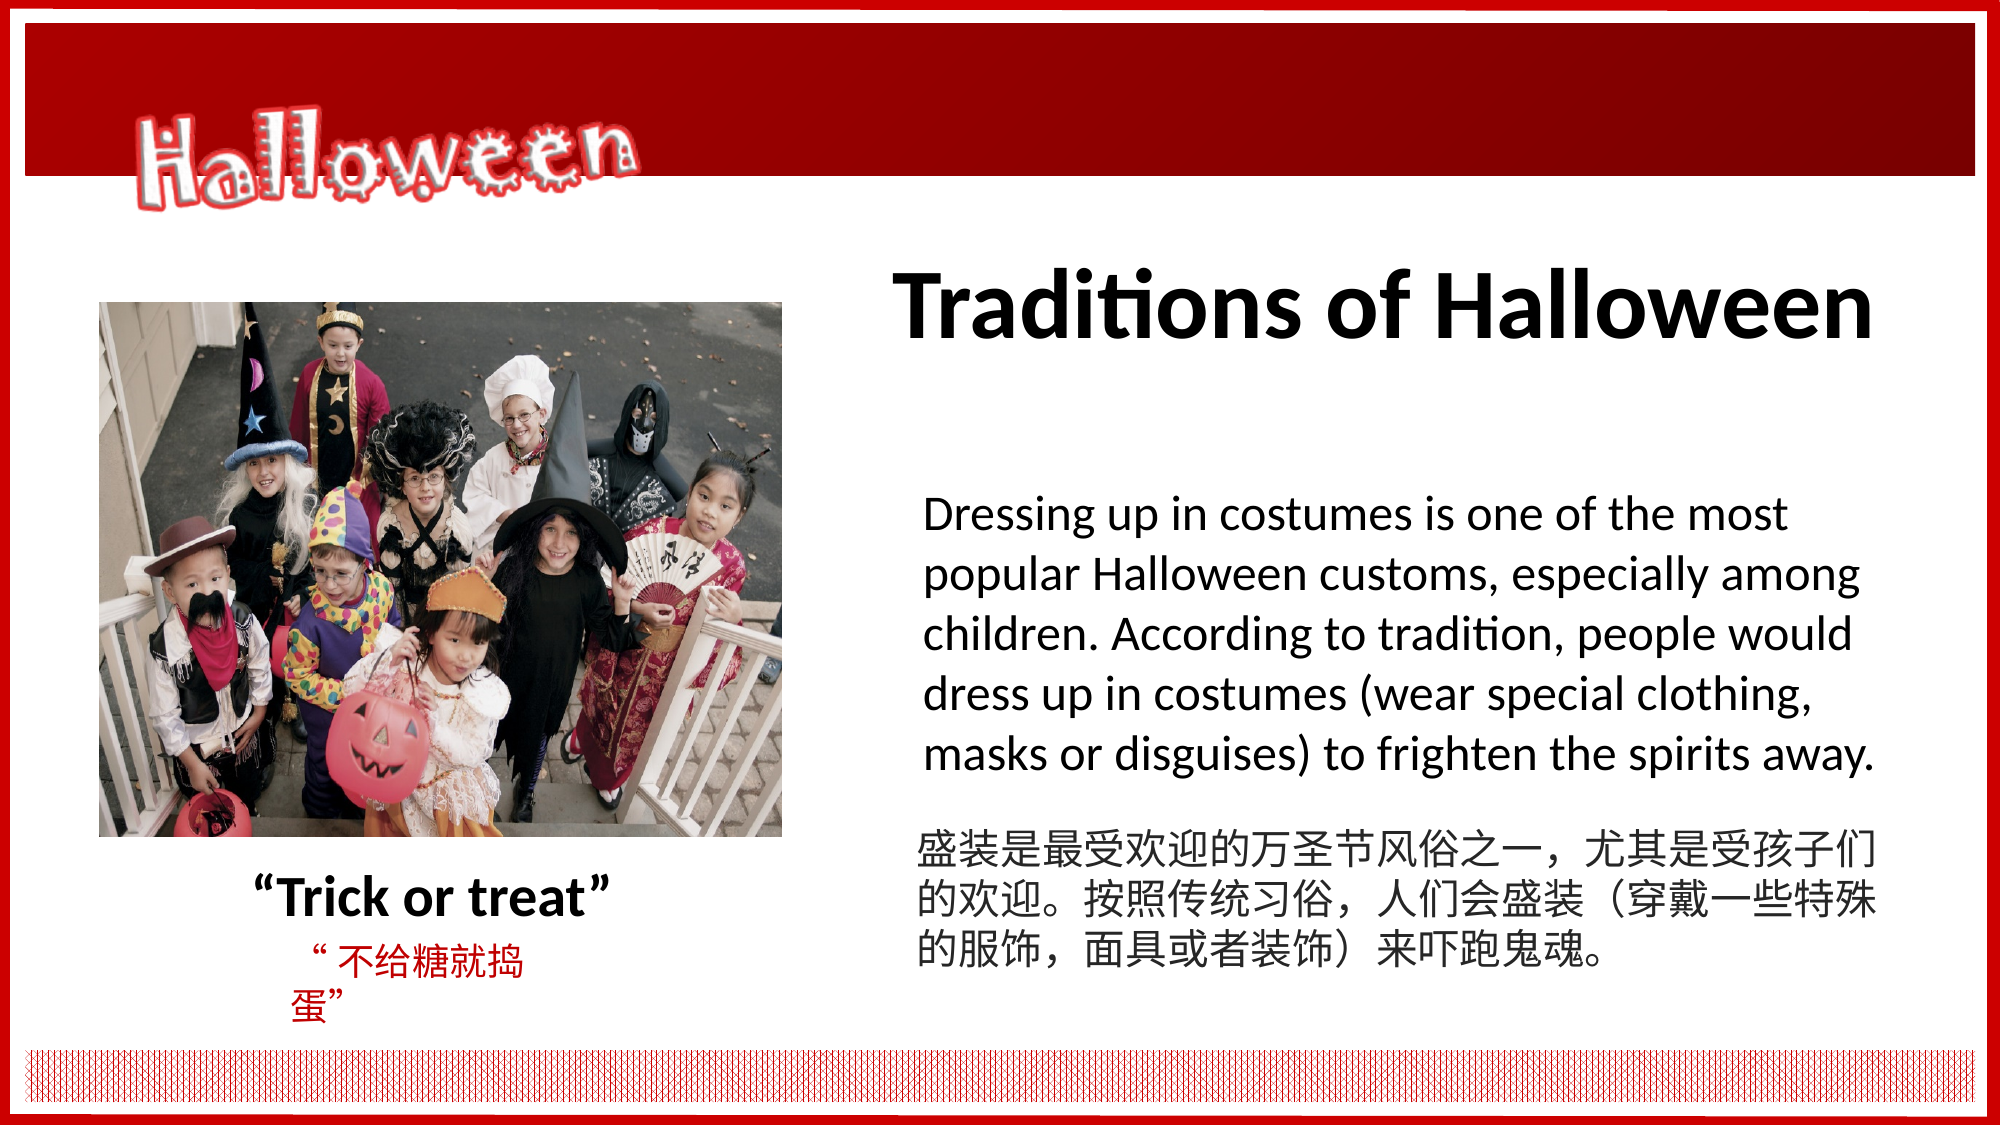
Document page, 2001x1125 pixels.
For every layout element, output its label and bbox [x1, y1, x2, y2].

text_box [0, 0, 2000, 1125]
